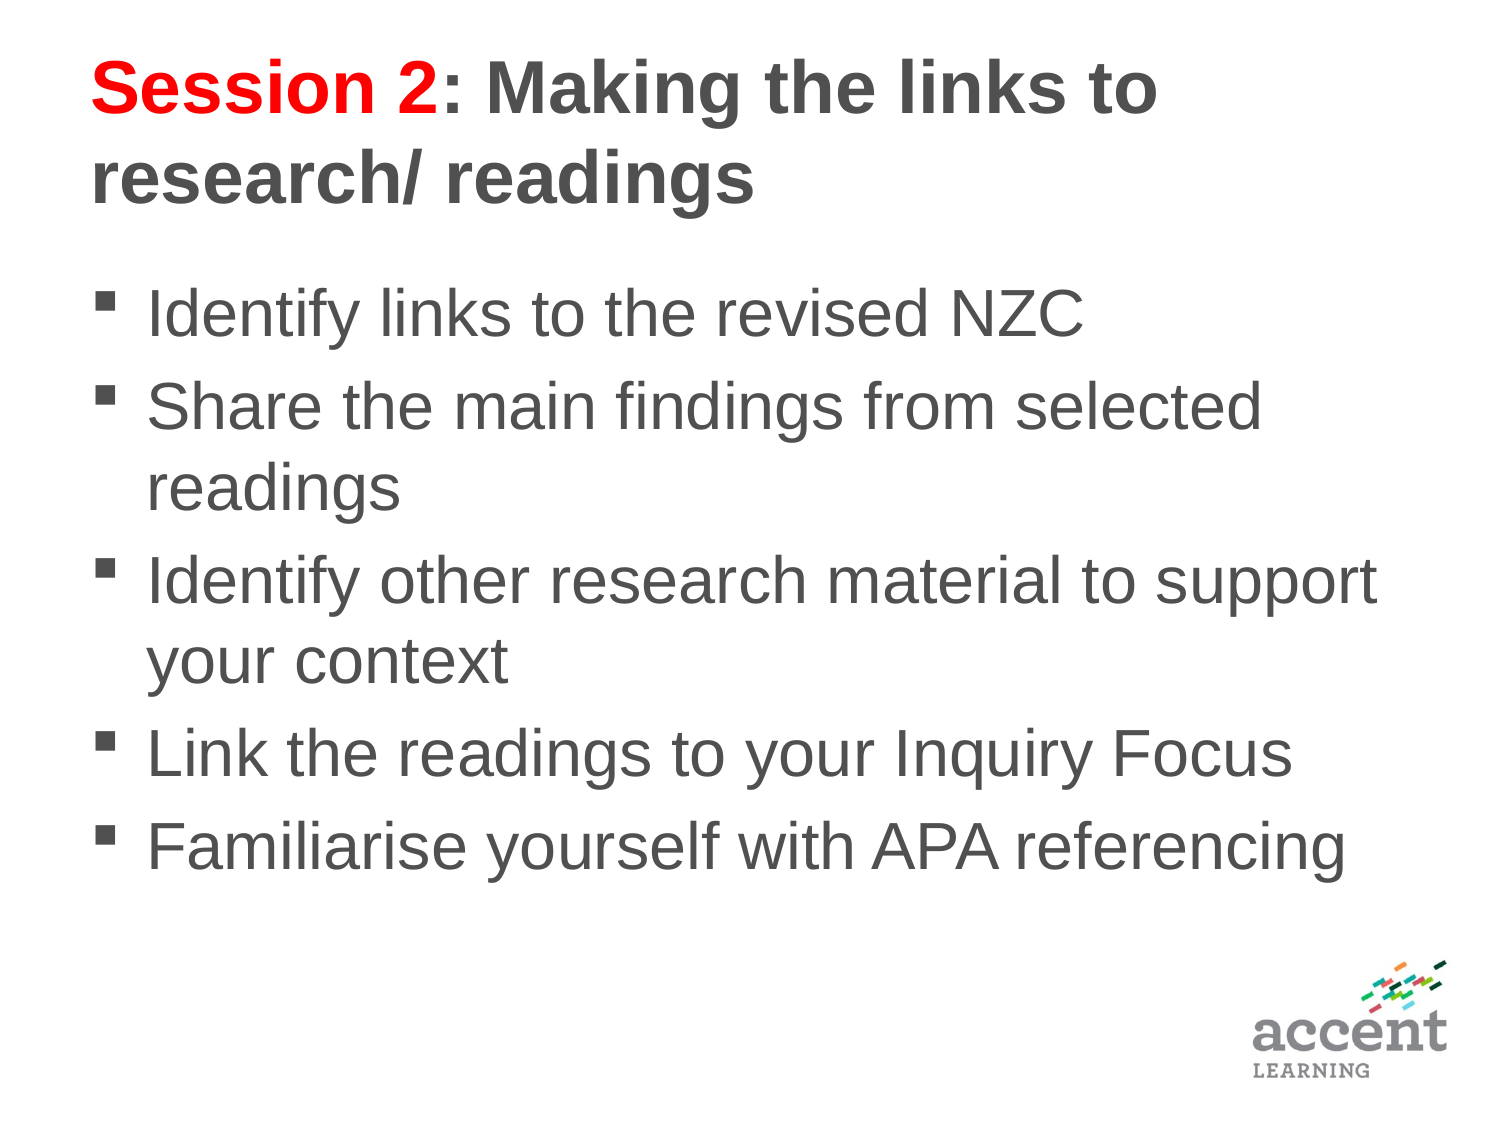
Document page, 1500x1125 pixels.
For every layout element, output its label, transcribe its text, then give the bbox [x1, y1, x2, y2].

picture [1222, 928, 1477, 1108]
title Session 2: Making the links to research/ readings [74, 44, 1426, 233]
list Identify links to the revised NZC Share the main findings from selected readings Identify other research material to support your context Link the readings to your Inquiry Focus Familiarise yourself with APA referencing [74, 262, 1426, 941]
